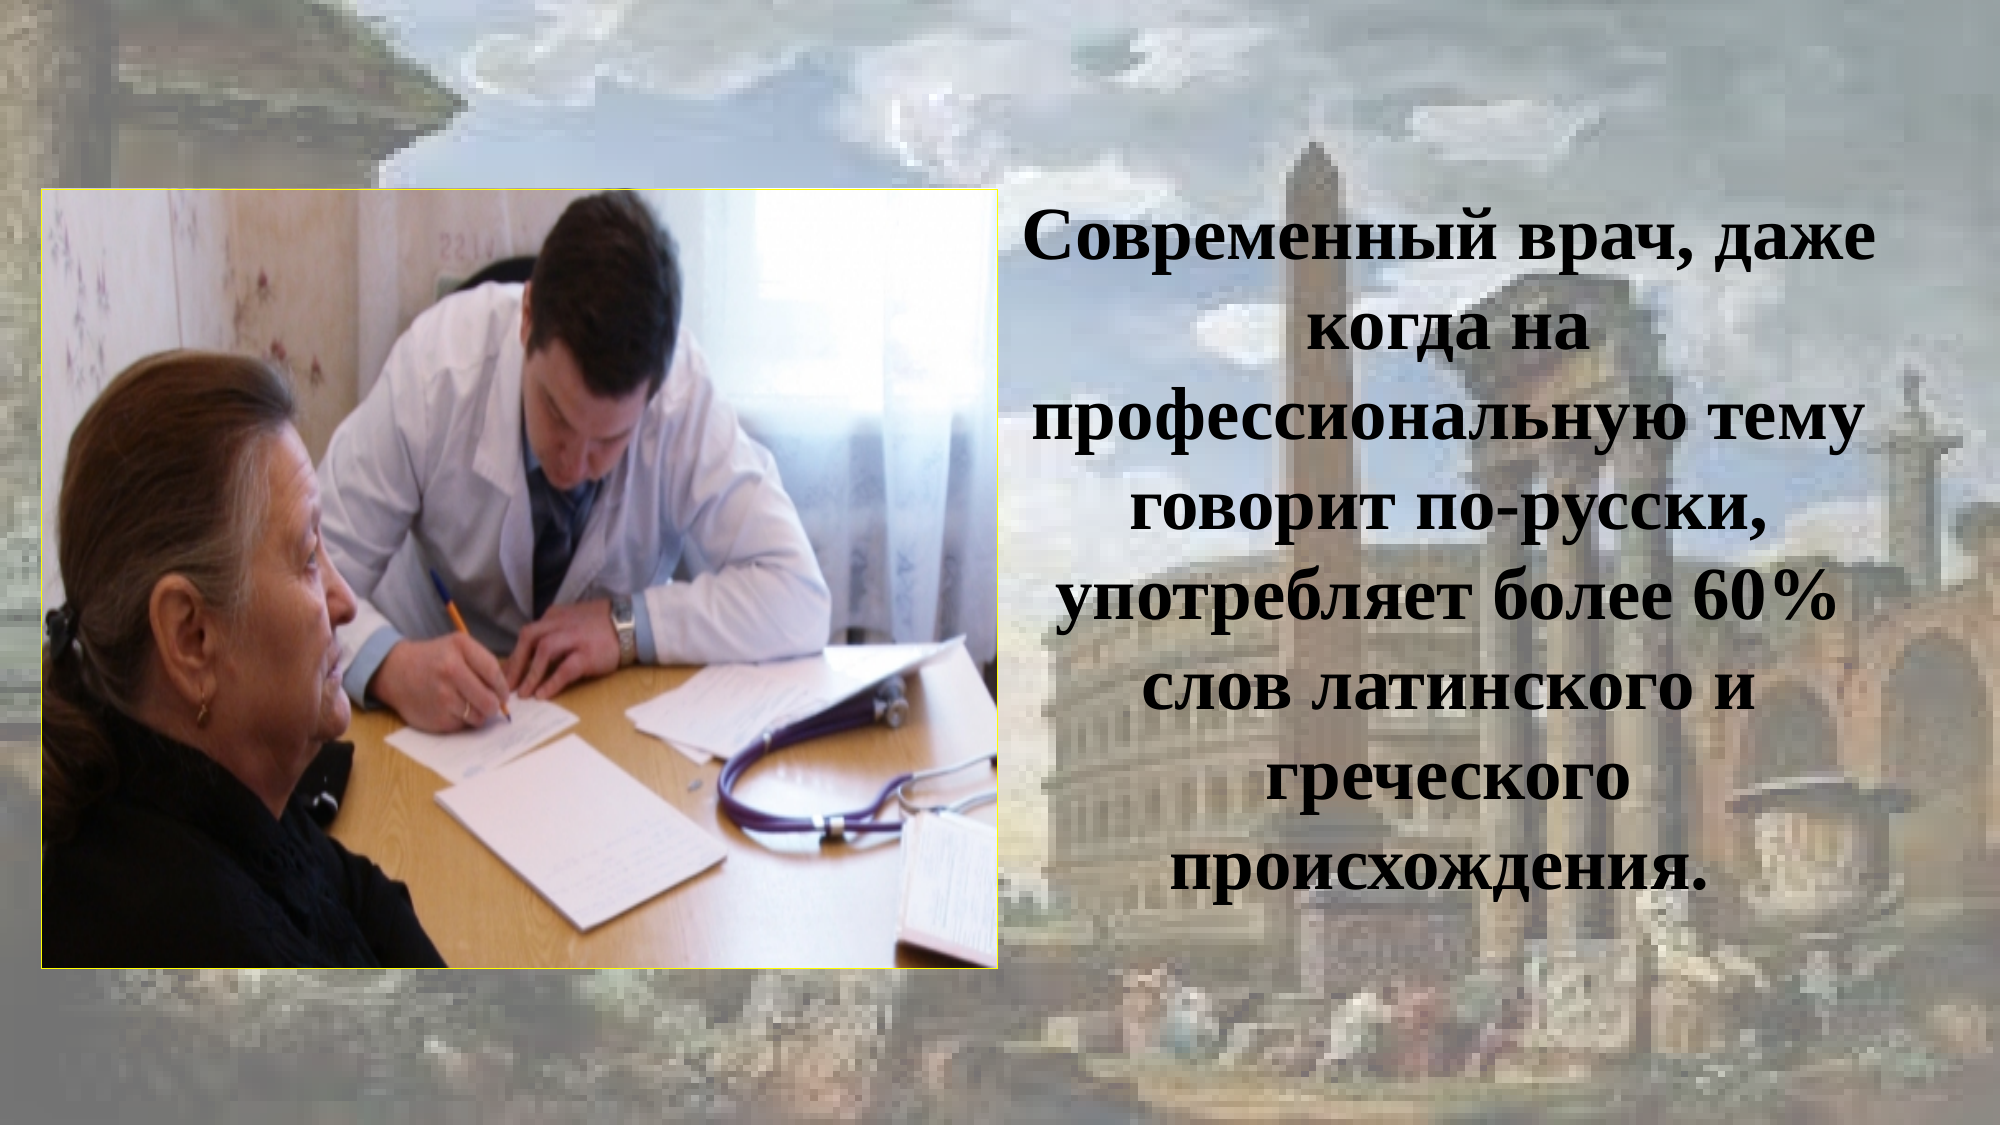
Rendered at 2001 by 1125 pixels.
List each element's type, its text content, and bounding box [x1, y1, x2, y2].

picture [41, 188, 999, 969]
title Современный врач, даже когда на профессиональную тему говорит по-русски, употребляет более 60% слов латинского и греческого происхождения. [997, 24, 1900, 1065]
